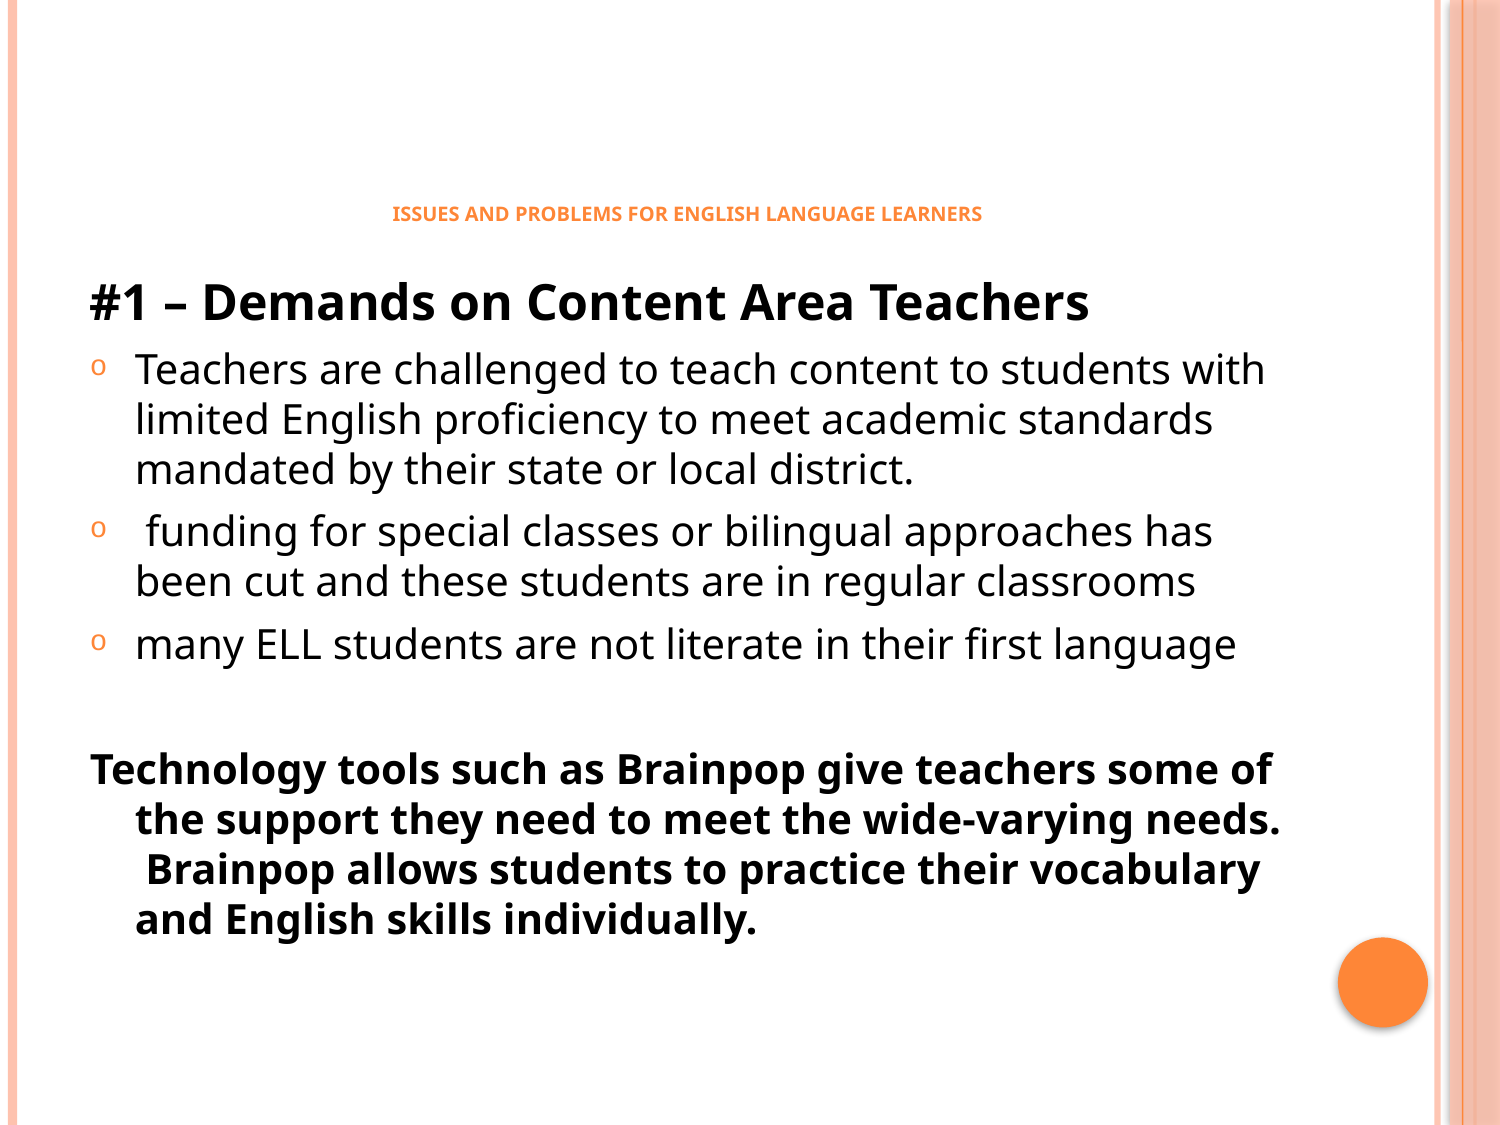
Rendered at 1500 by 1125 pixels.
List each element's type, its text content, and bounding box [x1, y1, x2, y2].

list #1 – Demands on Content Area Teachers Teachers are challenged to teach content to students with limited English proficiency to meet academic standards mandated by their state or local district. funding for special classes or bilingual approaches has been cut and these students are in regular classrooms many ELL students are not literate in their first language Technology tools such as Brainpop give teachers some of the support they need to meet the wide-varying needs. Brainpop allows students to practice their vocabulary and English skills individually. [75, 262, 1300, 1062]
title Issues and Problems for English Language Learners [75, 45, 1300, 233]
